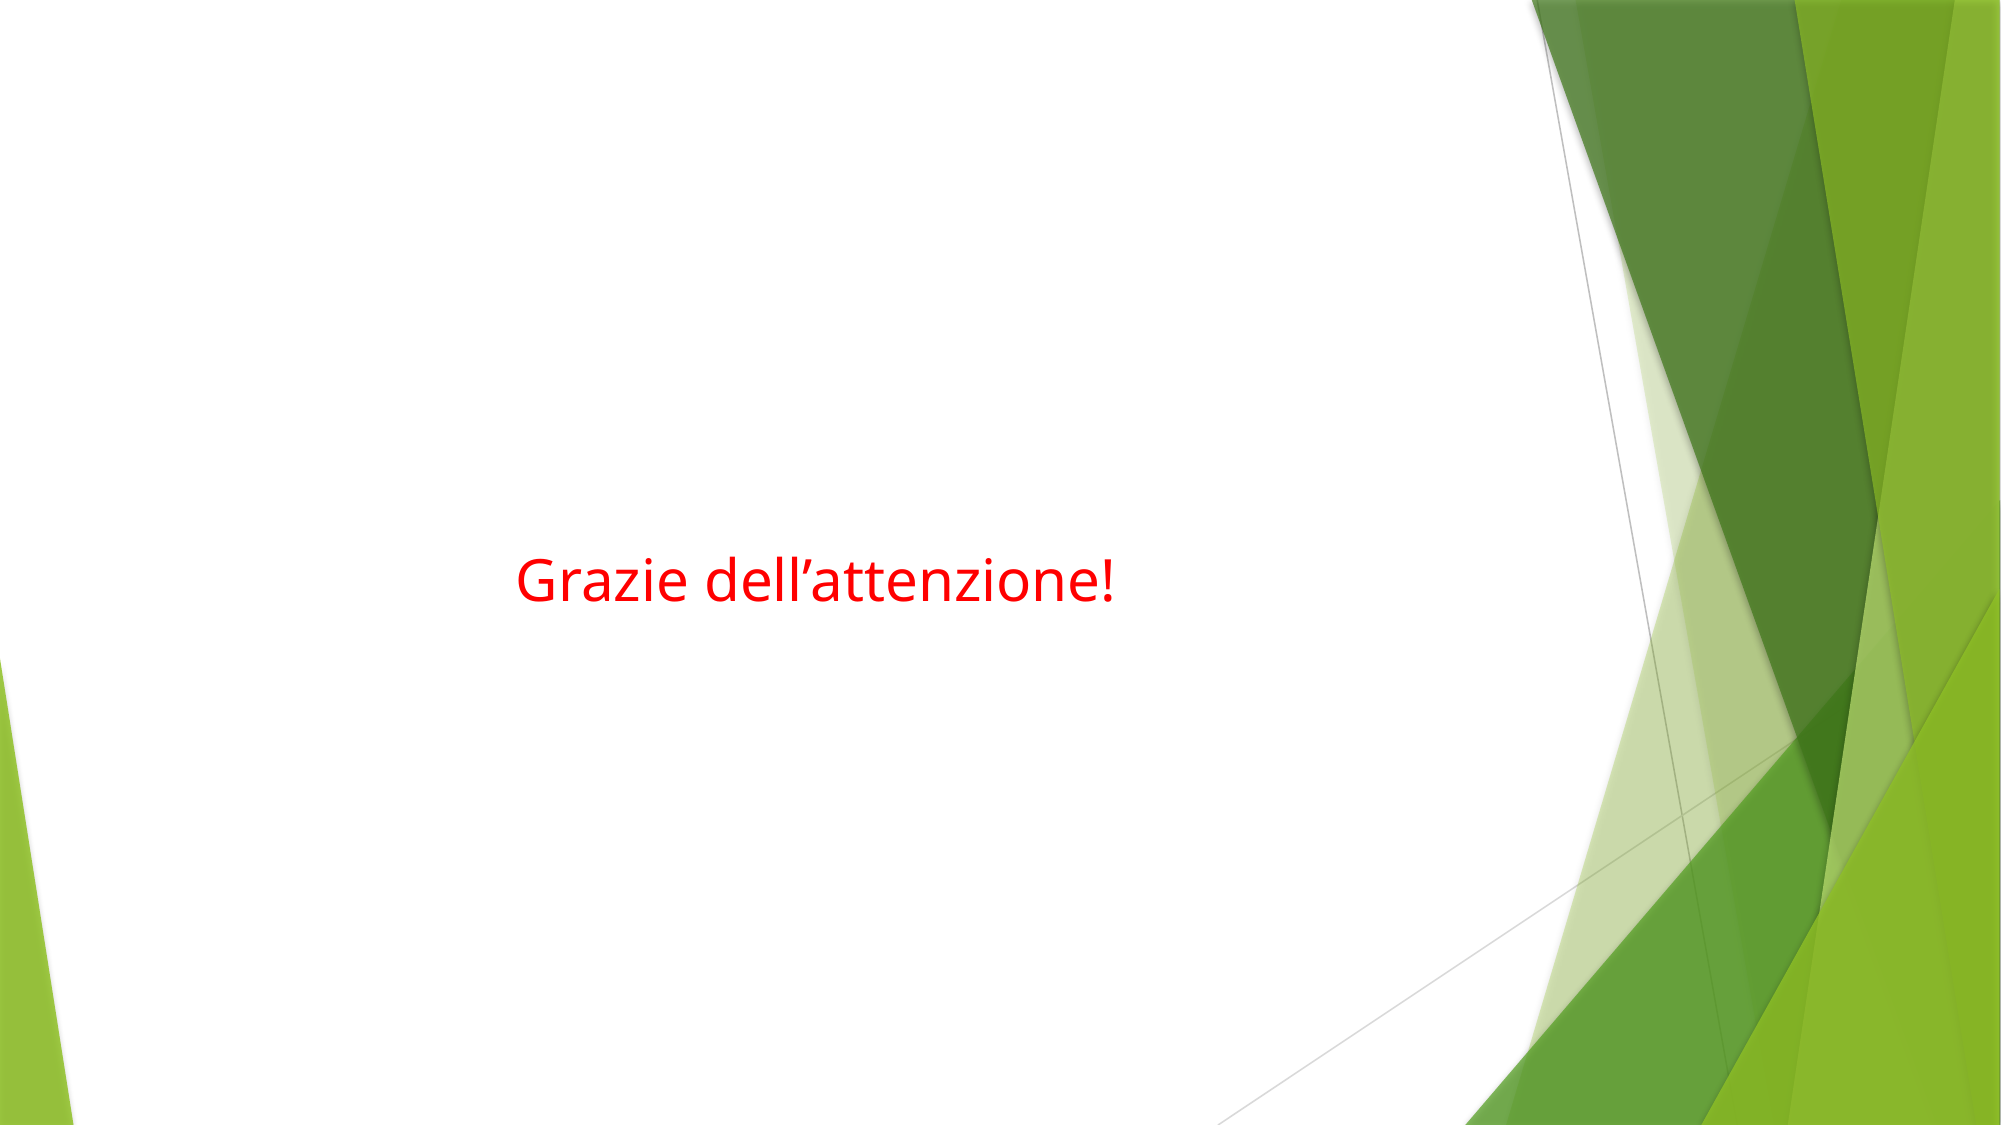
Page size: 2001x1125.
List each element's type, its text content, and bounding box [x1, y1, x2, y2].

list Grazie dell’attenzione! [111, 354, 1522, 992]
